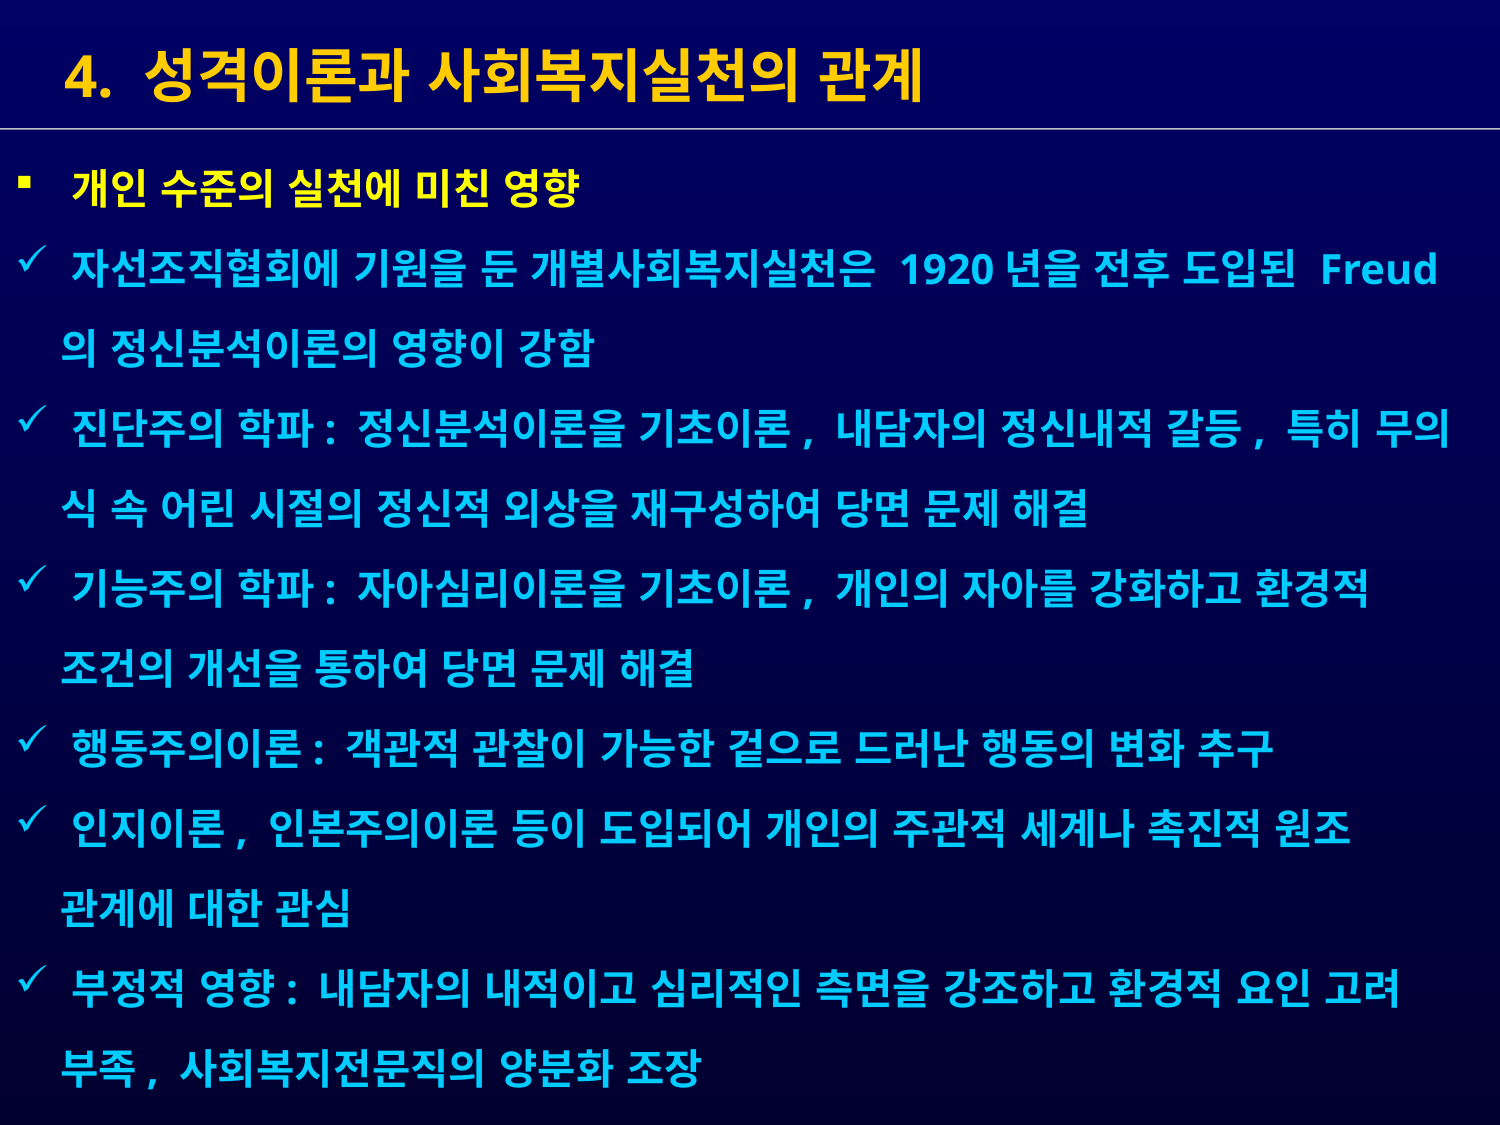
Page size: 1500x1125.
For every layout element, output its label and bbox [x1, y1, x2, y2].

text_box [0, 31, 1500, 1125]
